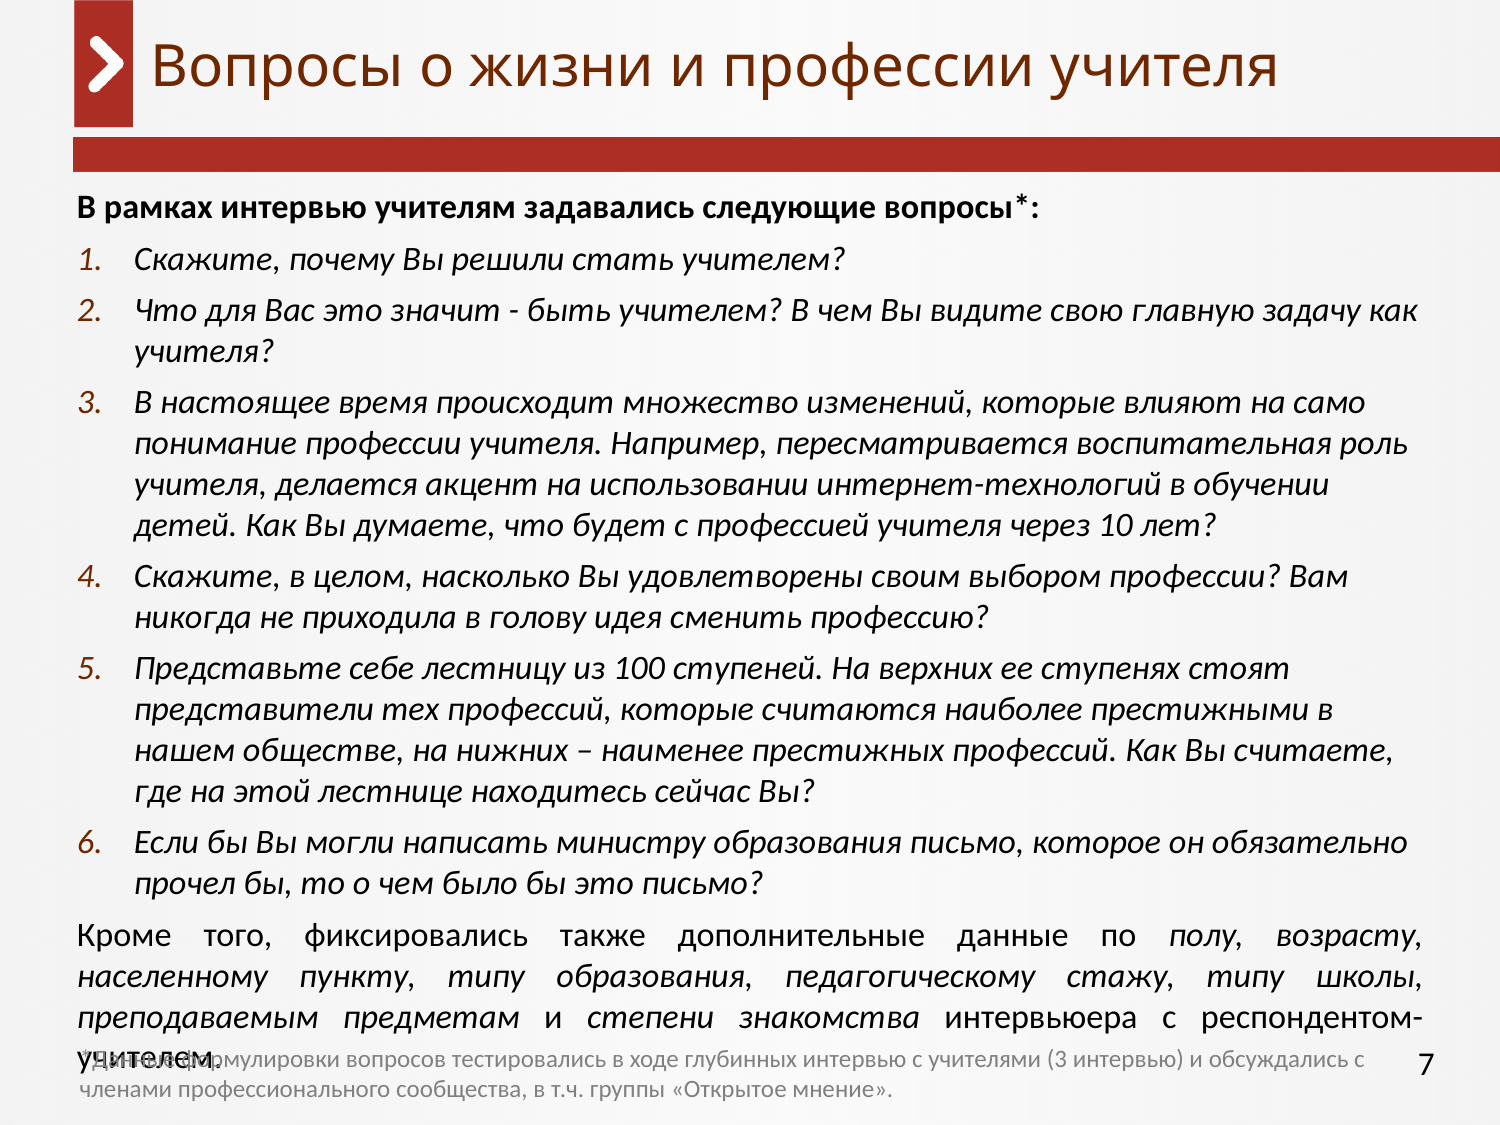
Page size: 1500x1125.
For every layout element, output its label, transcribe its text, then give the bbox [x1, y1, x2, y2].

list В рамках интервью учителям задавались следующие вопросы*: Скажите, почему Вы решили стать учителем? Что для Вас это значит - быть учителем? В чем Вы видите свою главную задачу как учителя? В настоящее время происходит множество изменений, которые влияют на само понимание профессии учителя. Например, пересматривается воспитательная роль учителя, делается акцент на использовании интернет-технологий в обучении детей. Как Вы думаете, что будет с профессией учителя через 10 лет? Скажите, в целом, насколько Вы удовлетворены своим выбором профессии? Вам никогда не приходила в голову идея сменить профессию? Представьте себе лестницу из 100 ступеней. На верхних ее ступенях стоят представители тех профессий, которые считаются наиболее престижными в нашем обществе, на нижних – наименее престижных профессий. Как Вы считаете, где на этой лестнице находитесь сейчас Вы? Если бы Вы могли написать министру образования письмо, которое он обязательно прочел бы, то о чем было бы это письмо? Кроме того, фиксировались также дополнительные данные по полу, возрасту, населенному пункту, типу образования, педагогическому стажу, типу школы, преподаваемым предметам и степени знакомства интервьюера с респондентом-учителем. [76, 184, 1424, 1083]
title Вопросы о жизни и профессии учителя [135, 0, 1424, 126]
picture [39, 0, 1500, 176]
text_box *Данные формулировки вопросов тестировались в ходе глубинных интервью с учителями (3 интервью) и обсуждались с членами профессионального сообщества, в т.ч. группы «Открытое мнение». [64, 1034, 1412, 1110]
